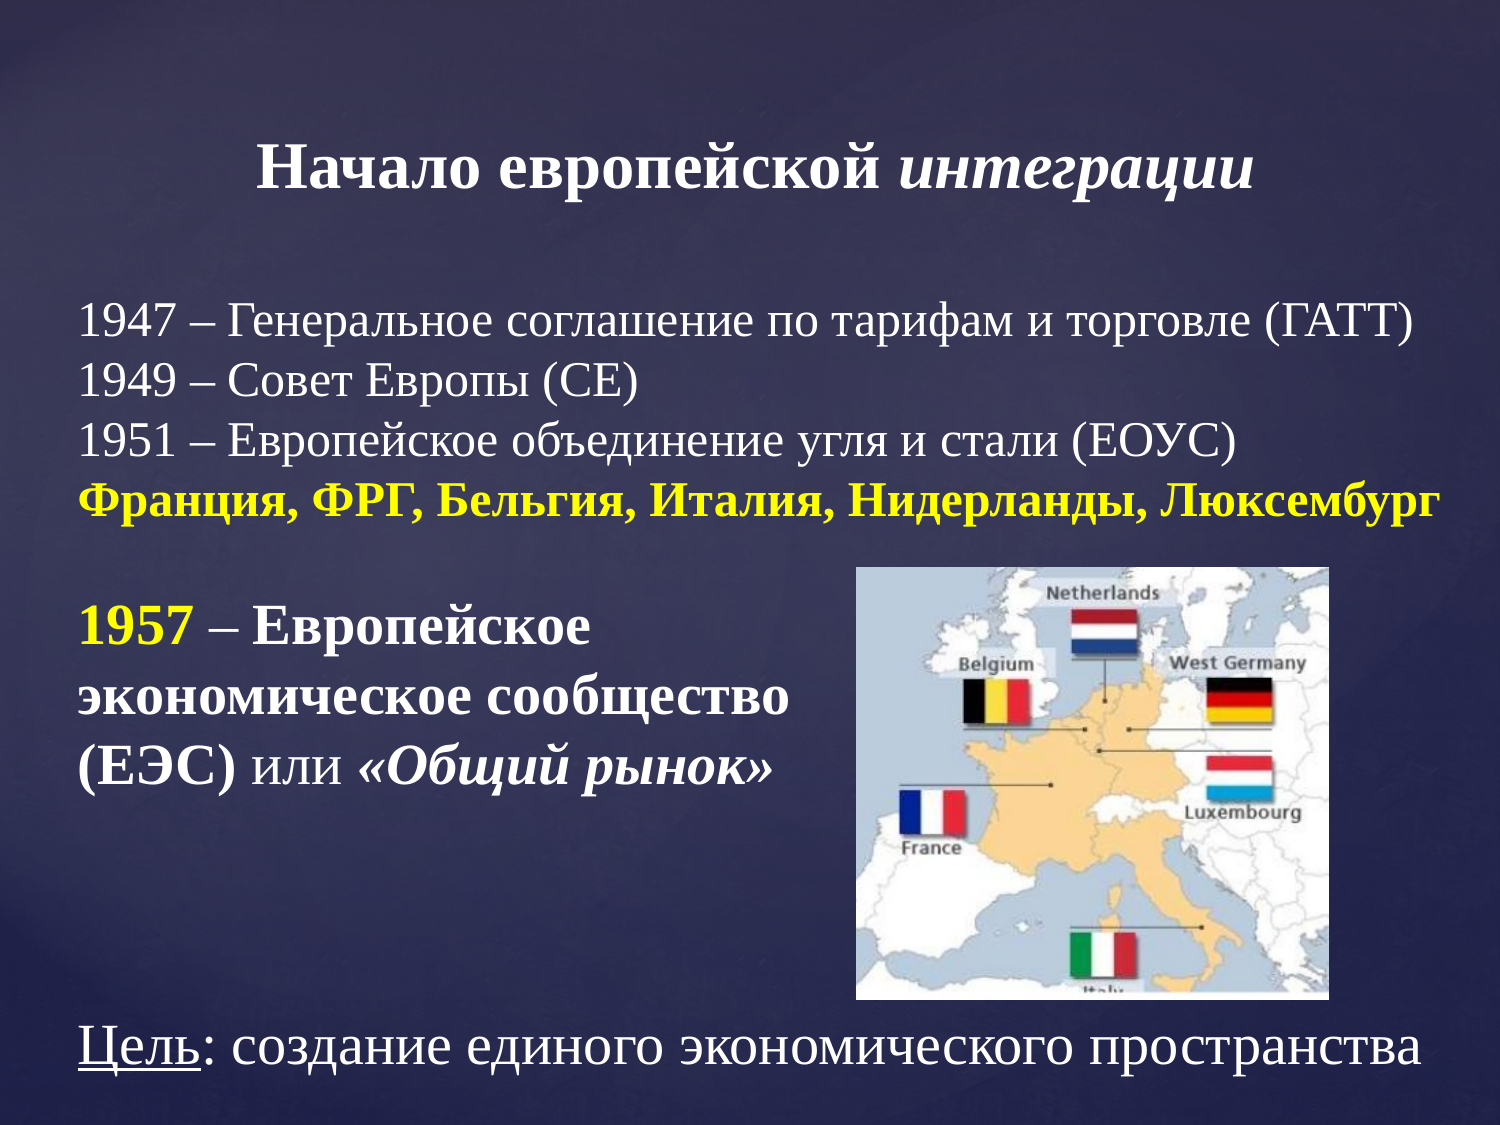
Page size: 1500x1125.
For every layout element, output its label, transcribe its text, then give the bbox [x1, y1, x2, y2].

text_box 1947 – Генеральное соглашение по тарифам и торговле (ГАТТ) 1949 – Совет Европы (СЕ) 1951 – Европейское объединение угля и стали (ЕОУС) Франция, ФРГ, Бельгия, Италия, Нидерланды, Люксембург 1957 – Европейское экономическое сообщество (ЕЭС) или «Общий рынок» Цель: создание единого экономического пространства [63, 278, 1500, 1125]
text_box Начало европейской интеграции [59, 114, 1454, 210]
picture [855, 567, 1330, 1000]
